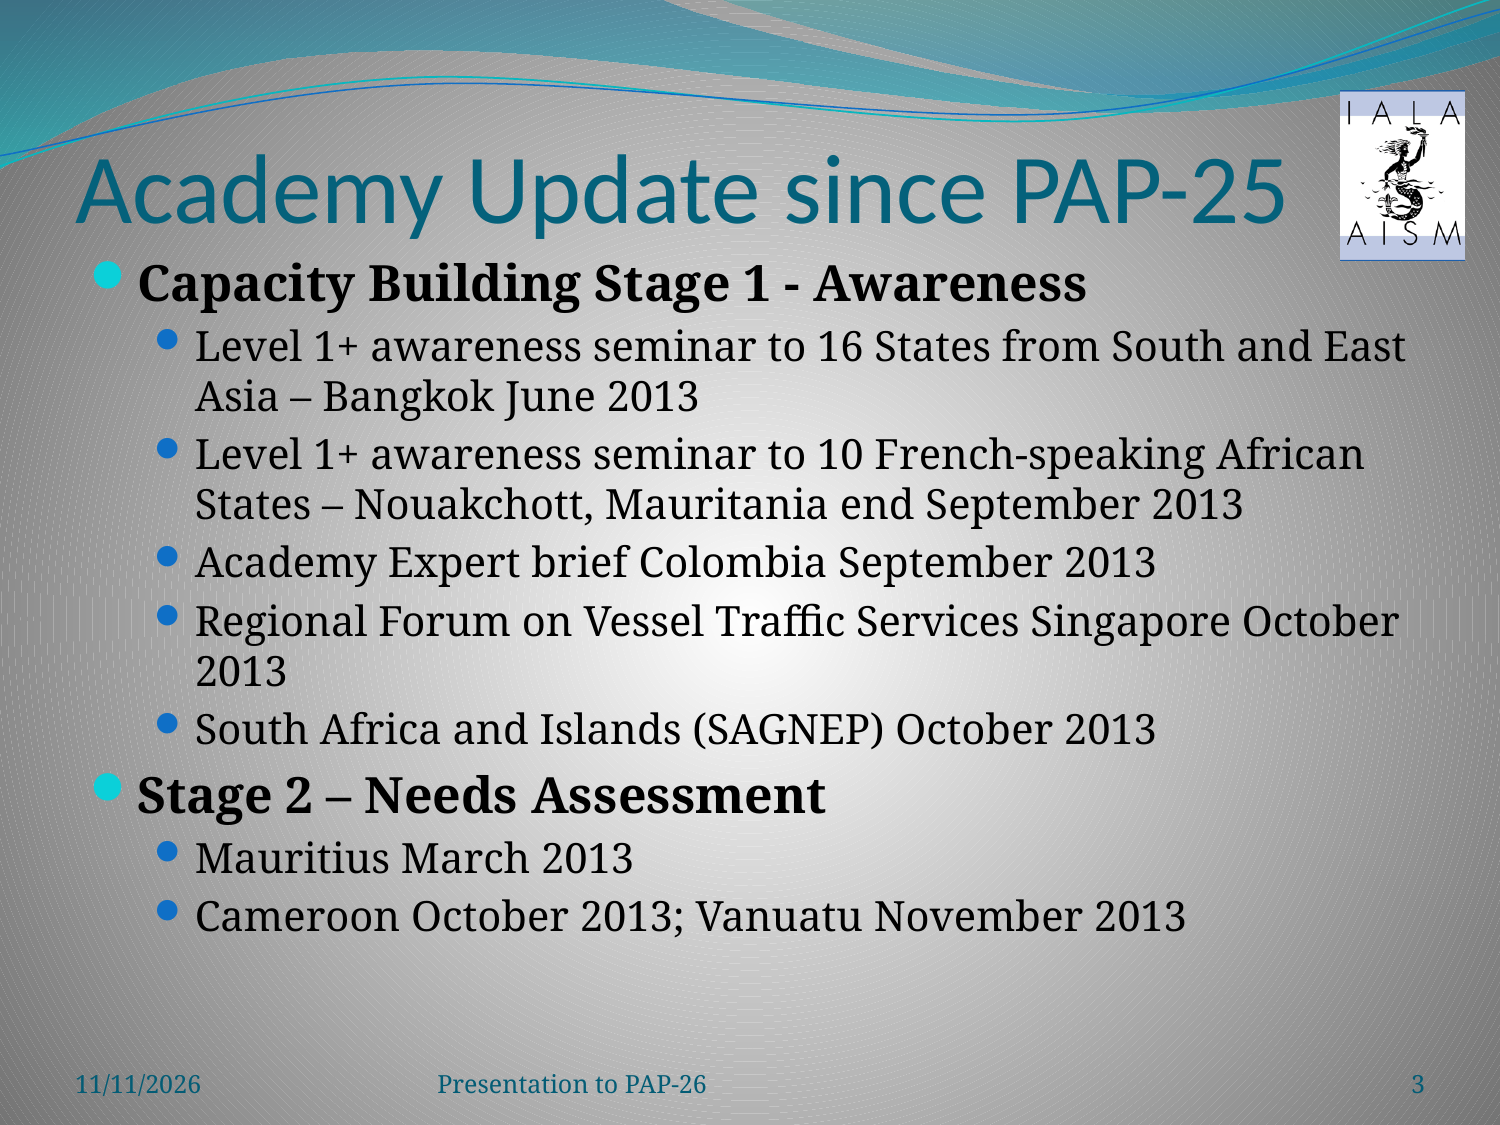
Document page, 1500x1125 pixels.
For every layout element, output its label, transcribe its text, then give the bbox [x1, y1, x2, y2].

footer Presentation to PAP-26 [437, 1042, 988, 1103]
picture [1340, 90, 1465, 261]
slide_number 3 [1299, 1042, 1425, 1103]
list Capacity Building Stage 1 - Awareness Level 1+ awareness seminar to 16 States from South and East Asia – Bangkok June 2013 Level 1+ awareness seminar to 10 French-speaking African States – Nouakchott, Mauritania end September 2013 Academy Expert brief Colombia September 2013 Regional Forum on Vessel Traffic Services Singapore October 2013 South Africa and Islands (SAGNEP) October 2013 Stage 2 – Needs Assessment Mauritius March 2013 Cameroon October 2013; Vanuatu November 2013 [75, 243, 1425, 1038]
title Academy Update since PAP-25 [75, 115, 1317, 243]
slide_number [75, 1042, 425, 1103]
